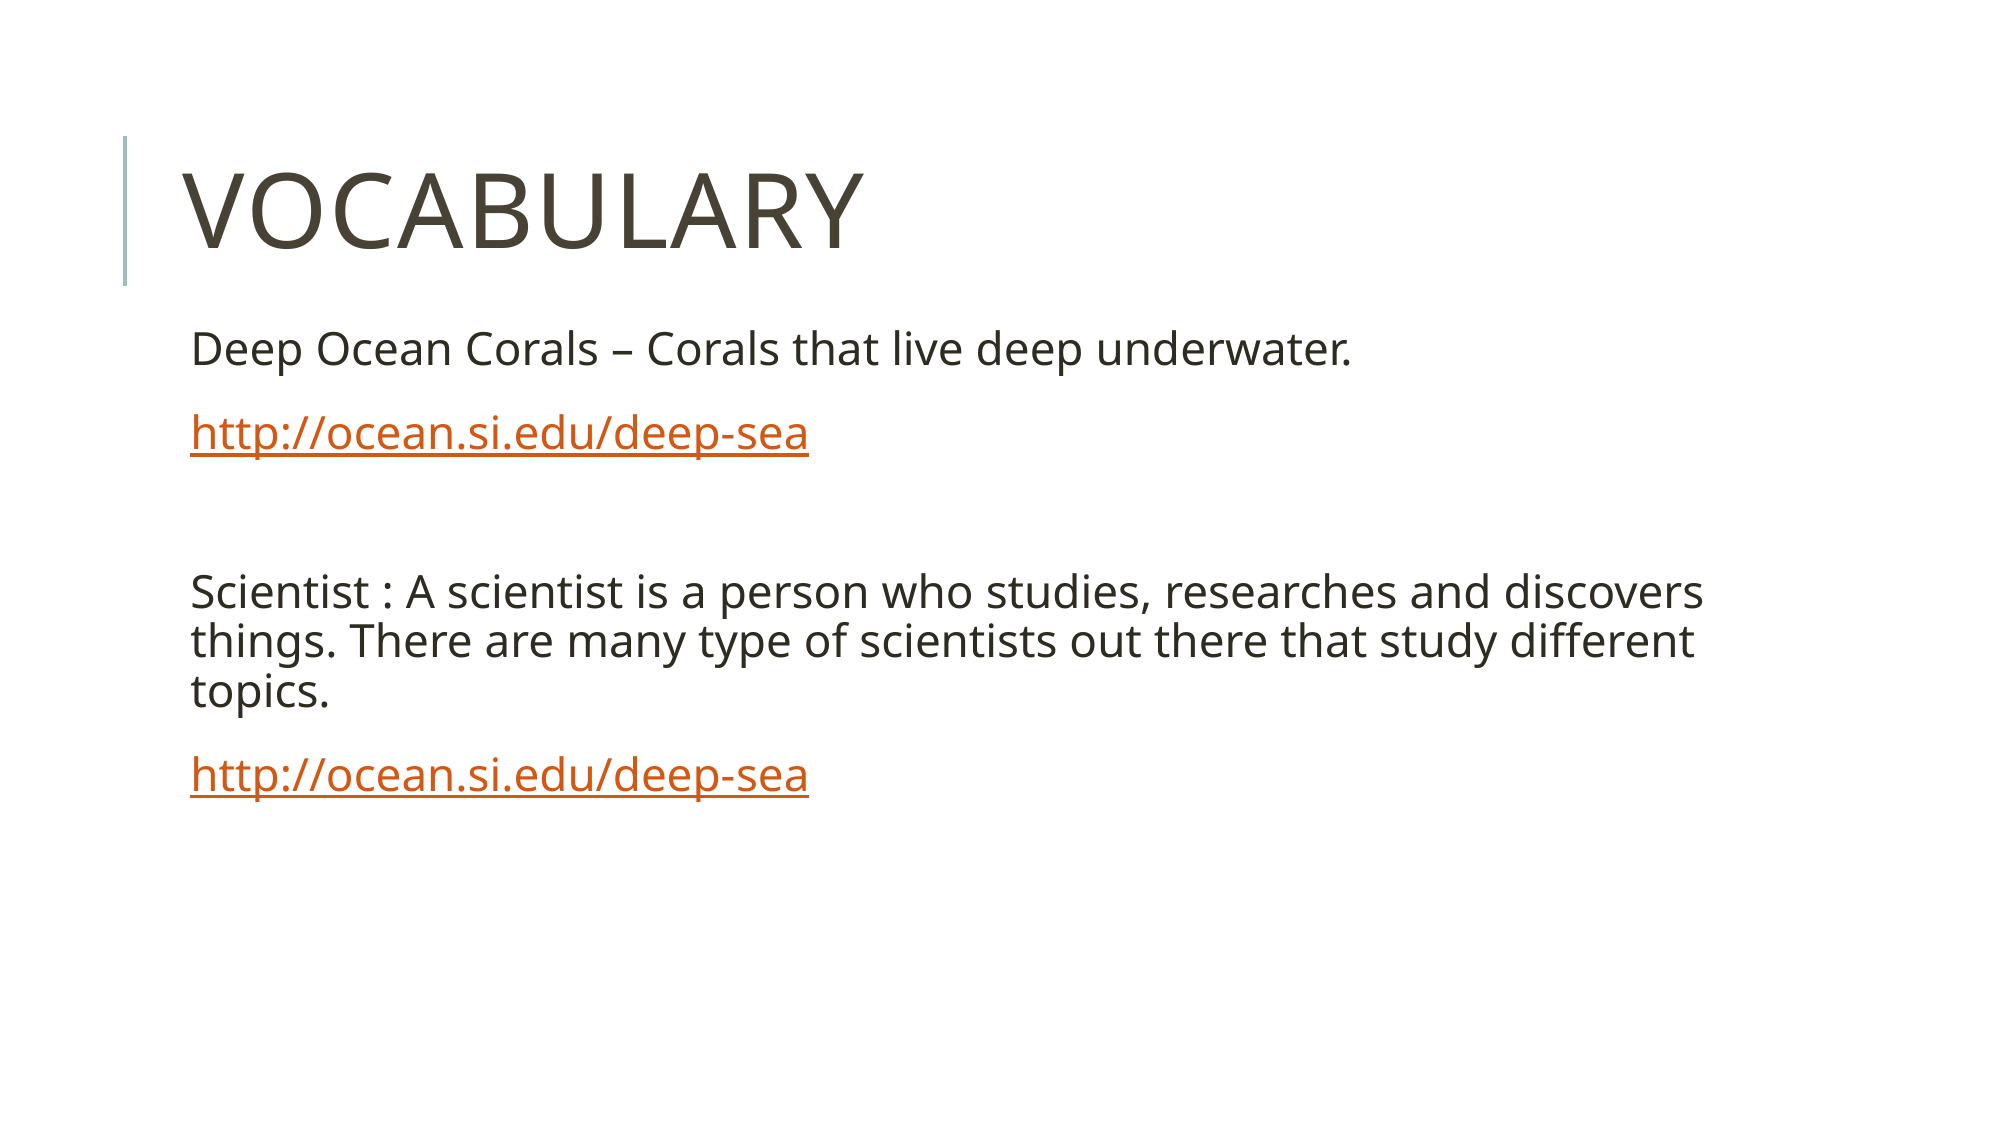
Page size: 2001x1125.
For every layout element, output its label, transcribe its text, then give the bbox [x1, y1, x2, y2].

list Deep Ocean Corals – Corals that live deep underwater. http://ocean.si.edu/deep-sea Scientist : A scientist is a person who studies, researches and discovers things. There are many type of scientists out there that study different topics. http://ocean.si.edu/deep-sea [168, 318, 1763, 1036]
title vocabulary [168, 96, 1763, 318]
